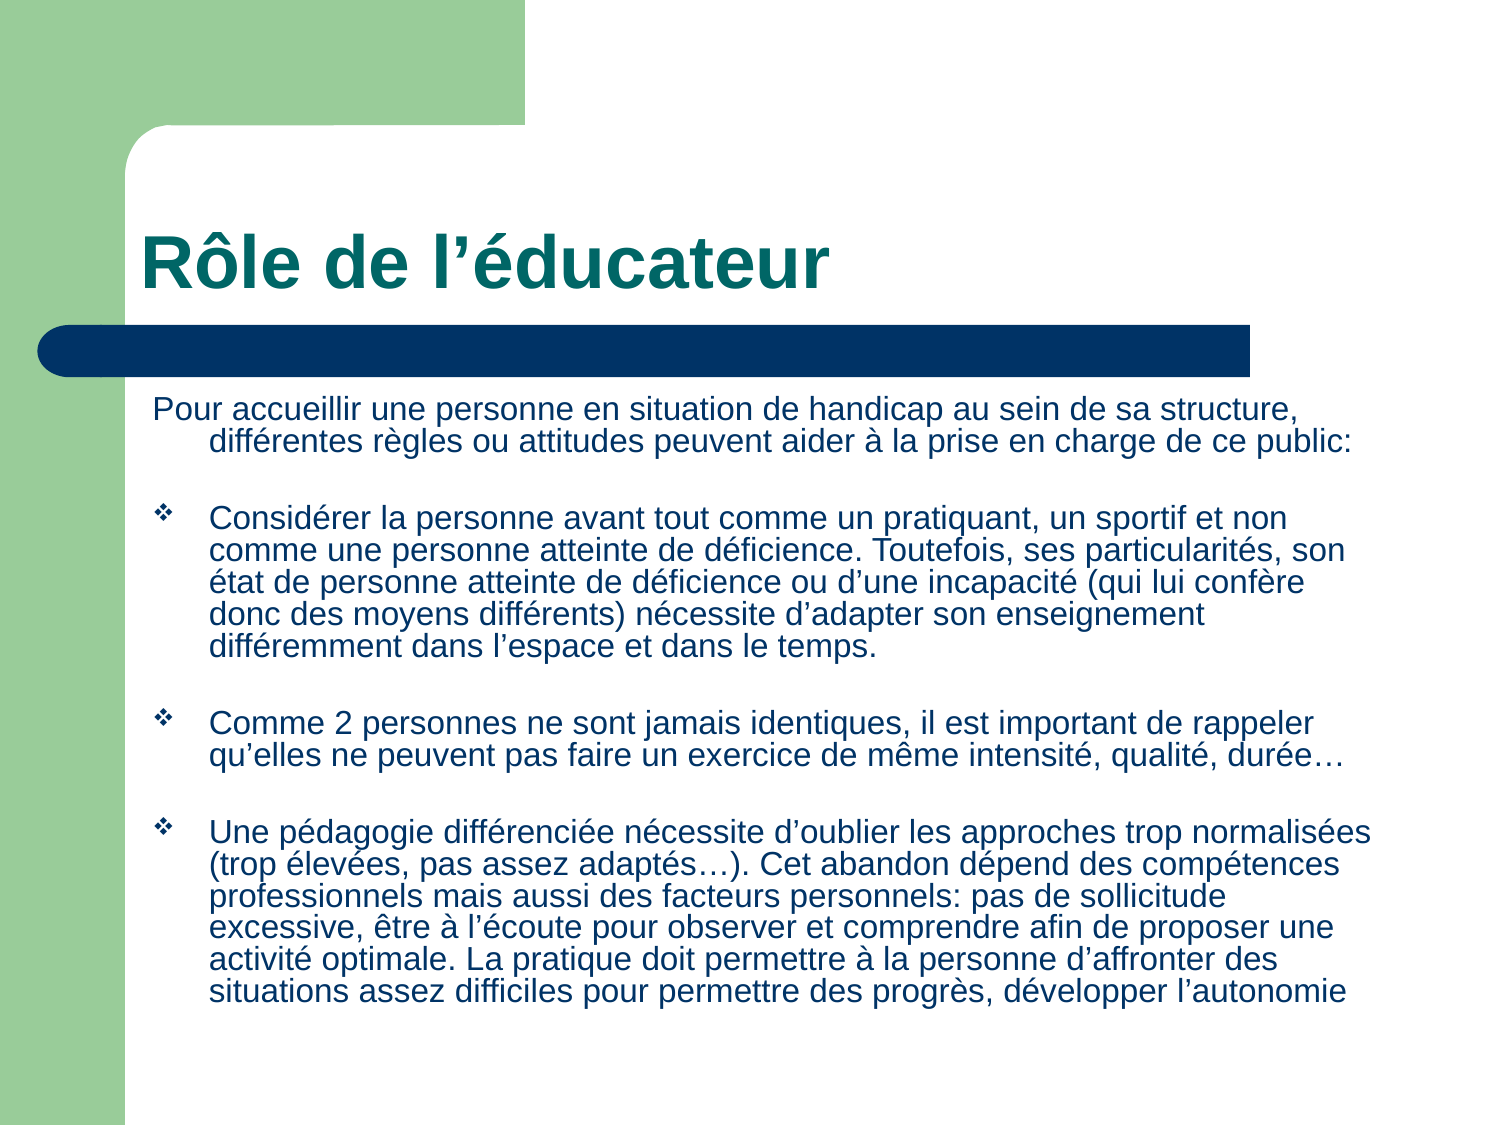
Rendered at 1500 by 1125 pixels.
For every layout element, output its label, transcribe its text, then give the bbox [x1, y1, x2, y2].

title Rôle de l’éducateur [125, 125, 1425, 313]
list Pour accueillir une personne en situation de handicap au sein de sa structure, différentes règles ou attitudes peuvent aider à la prise en charge de ce public: Considérer la personne avant tout comme un pratiquant, un sportif et non comme une personne atteinte de déficience. Toutefois, ses particularités, son état de personne atteinte de déficience ou d’une incapacité (qui lui confère donc des moyens différents) nécessite d’adapter son enseignement différemment dans l’espace et dans le temps. Comme 2 personnes ne sont jamais identiques, il est important de rappeler qu’elles ne peuvent pas faire un exercice de même intensité, qualité, durée… Une pédagogie différenciée nécessite d’oublier les approches trop normalisées (trop élevées, pas assez adaptés…). Cet abandon dépend des compétences professionnels mais aussi des facteurs personnels: pas de sollicitude excessive, être à l’écoute pour observer et comprendre afin de proposer une activité optimale. La pratique doit permettre à la personne d’affronter des situations assez difficiles pour permettre des progrès, développer l’autonomie [137, 387, 1400, 1059]
